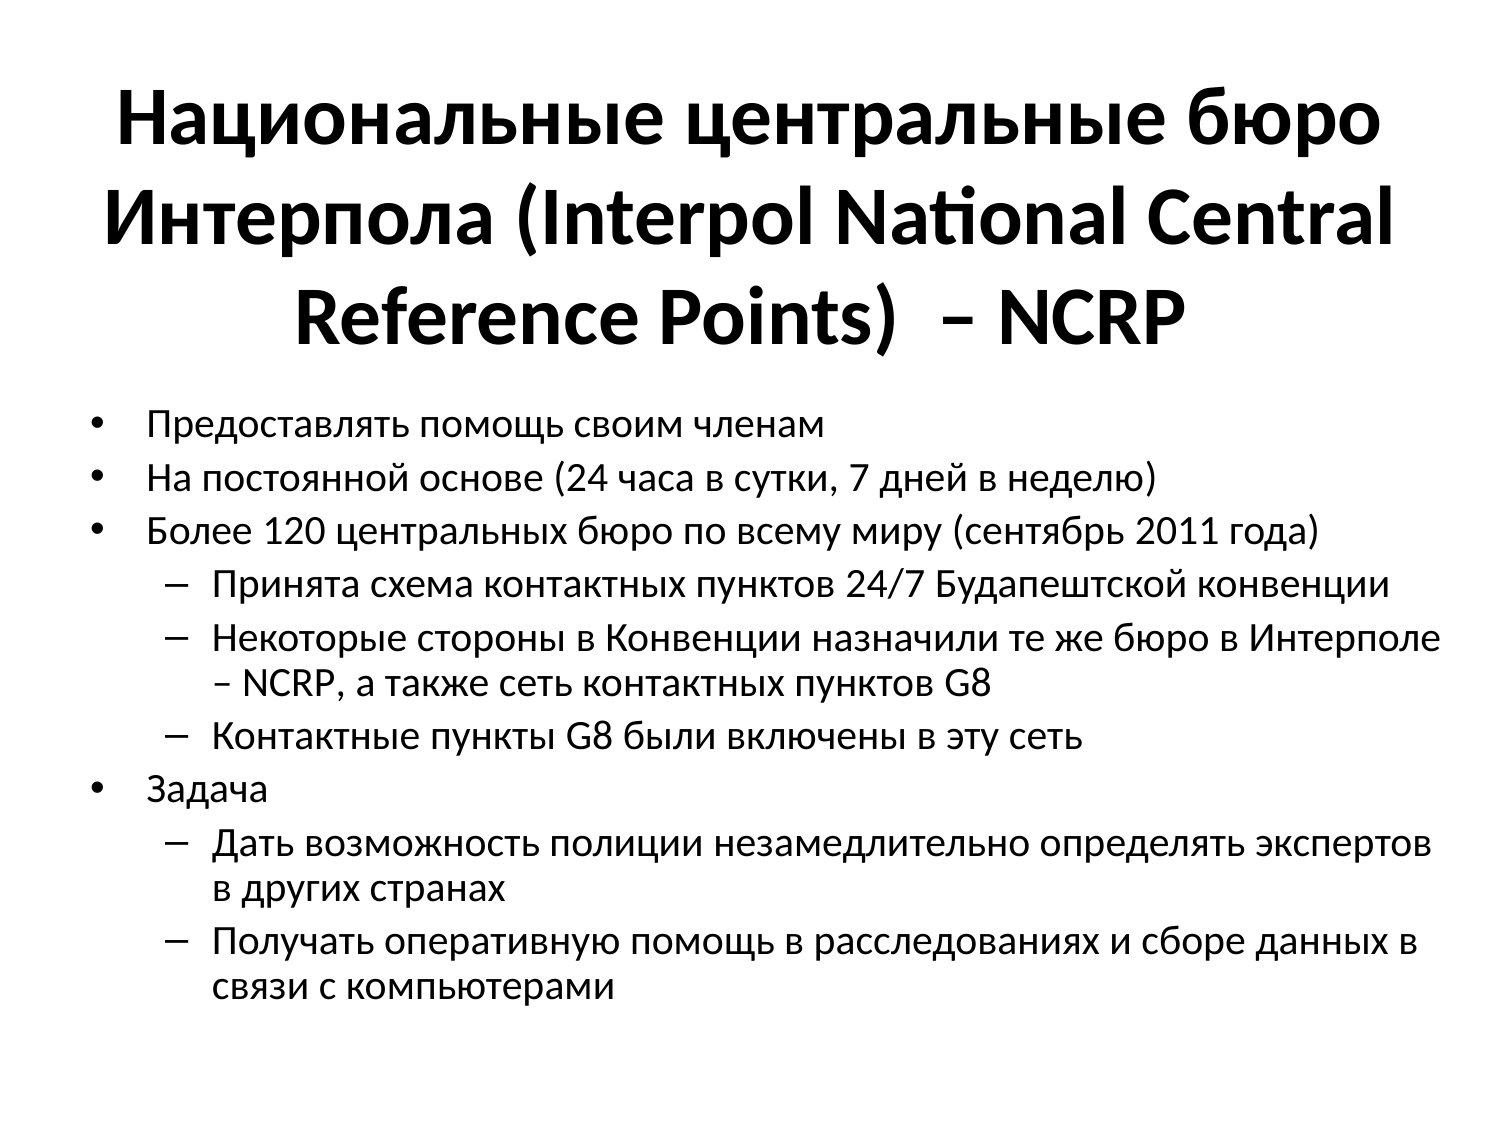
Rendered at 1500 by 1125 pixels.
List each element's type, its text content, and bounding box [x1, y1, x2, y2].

list Предоставлять помощь своим членам На постоянной основе (24 часа в сутки, 7 дней в неделю) Более 120 центральных бюро по всему миру (сентябрь 2011 года) Принята схема контактных пунктов 24/7 Будапештской конвенции Некоторые стороны в Конвенции назначили те же бюро в Интерполе – NCRP, а также сеть контактных пунктов G8 Контактные пункты G8 были включены в эту сеть Задача Дать возможность полиции незамедлительно определять экспертов в других странах Получать оперативную помощь в расследованиях и сборе данных в связи с компьютерами [75, 394, 1463, 1081]
title Национальные центральные бюро Интерпола (Interpol National Central Reference Points) – NCRP [75, 28, 1425, 395]
